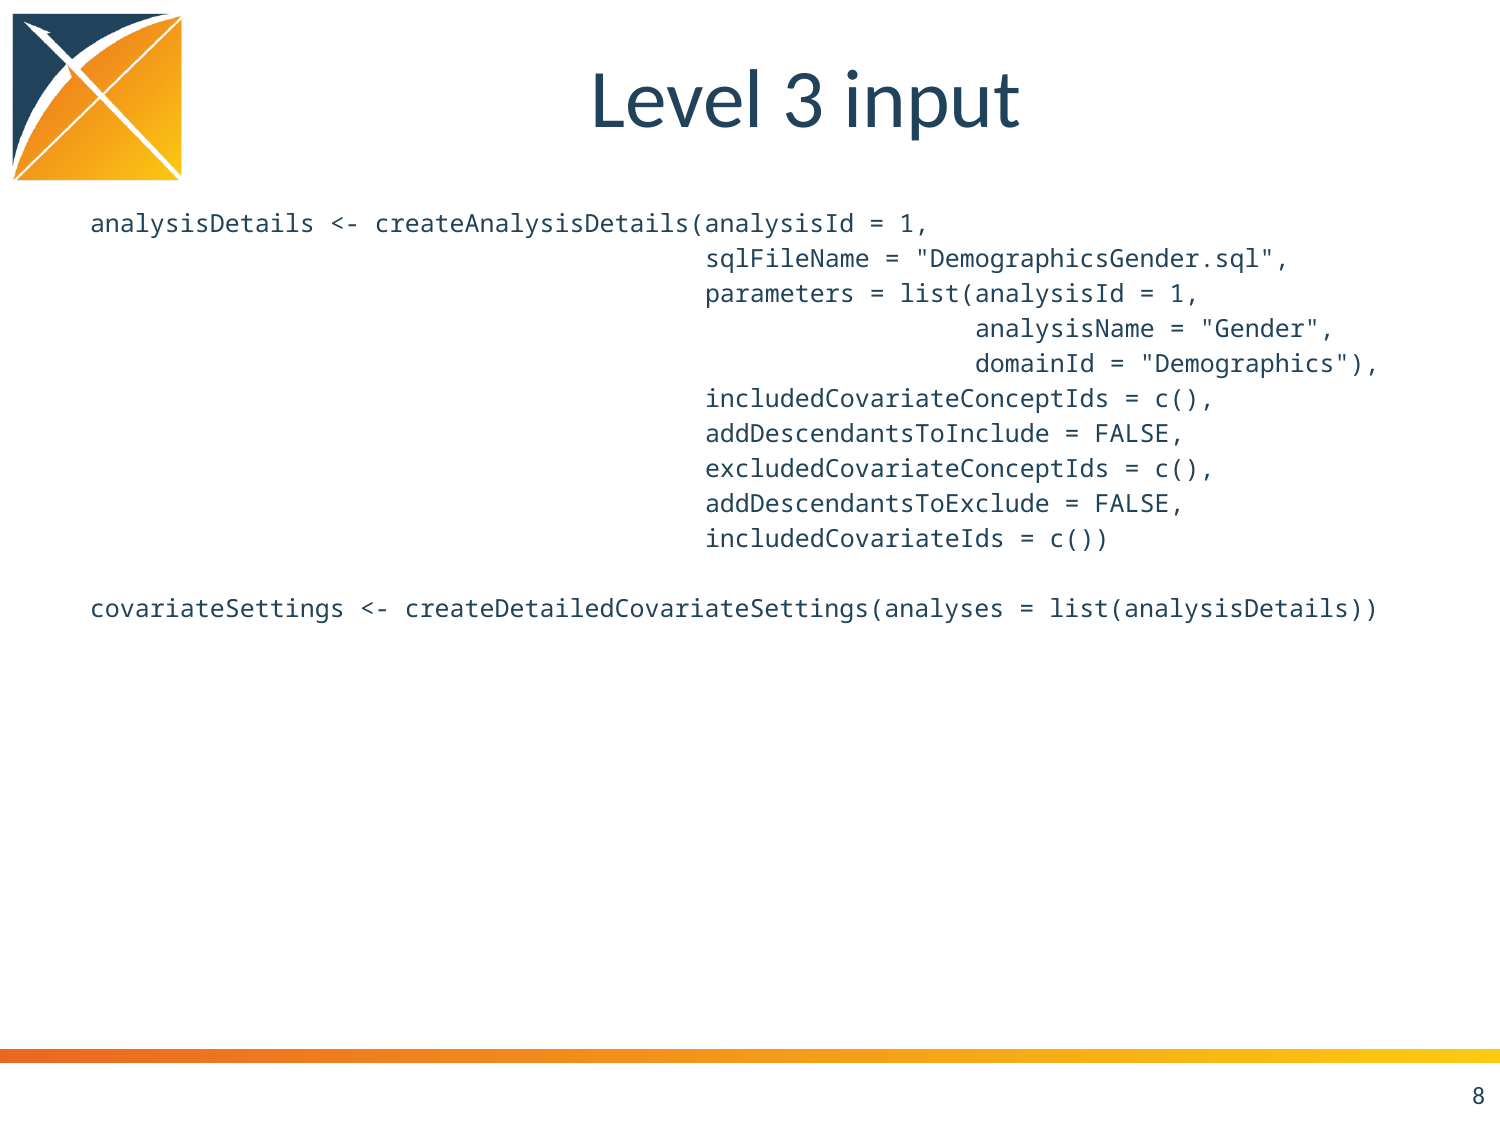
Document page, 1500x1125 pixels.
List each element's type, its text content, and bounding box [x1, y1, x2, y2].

title Level 3 input [187, 24, 1425, 163]
list analysisDetails <- createAnalysisDetails(analysisId = 1, sqlFileName = "DemographicsGender.sql", parameters = list(analysisId = 1, analysisName = "Gender", domainId = "Demographics"), includedCovariateConceptIds = c(), addDescendantsToInclude = FALSE, excludedCovariateConceptIds = c(), addDescendantsToExclude = FALSE, includedCovariateIds = c()) covariateSettings <- createDetailedCovariateSettings(analyses = list(analysisDetails)) [75, 200, 1425, 1005]
slide_number 8 [1149, 1065, 1500, 1125]
picture [0, 0, 206, 200]
